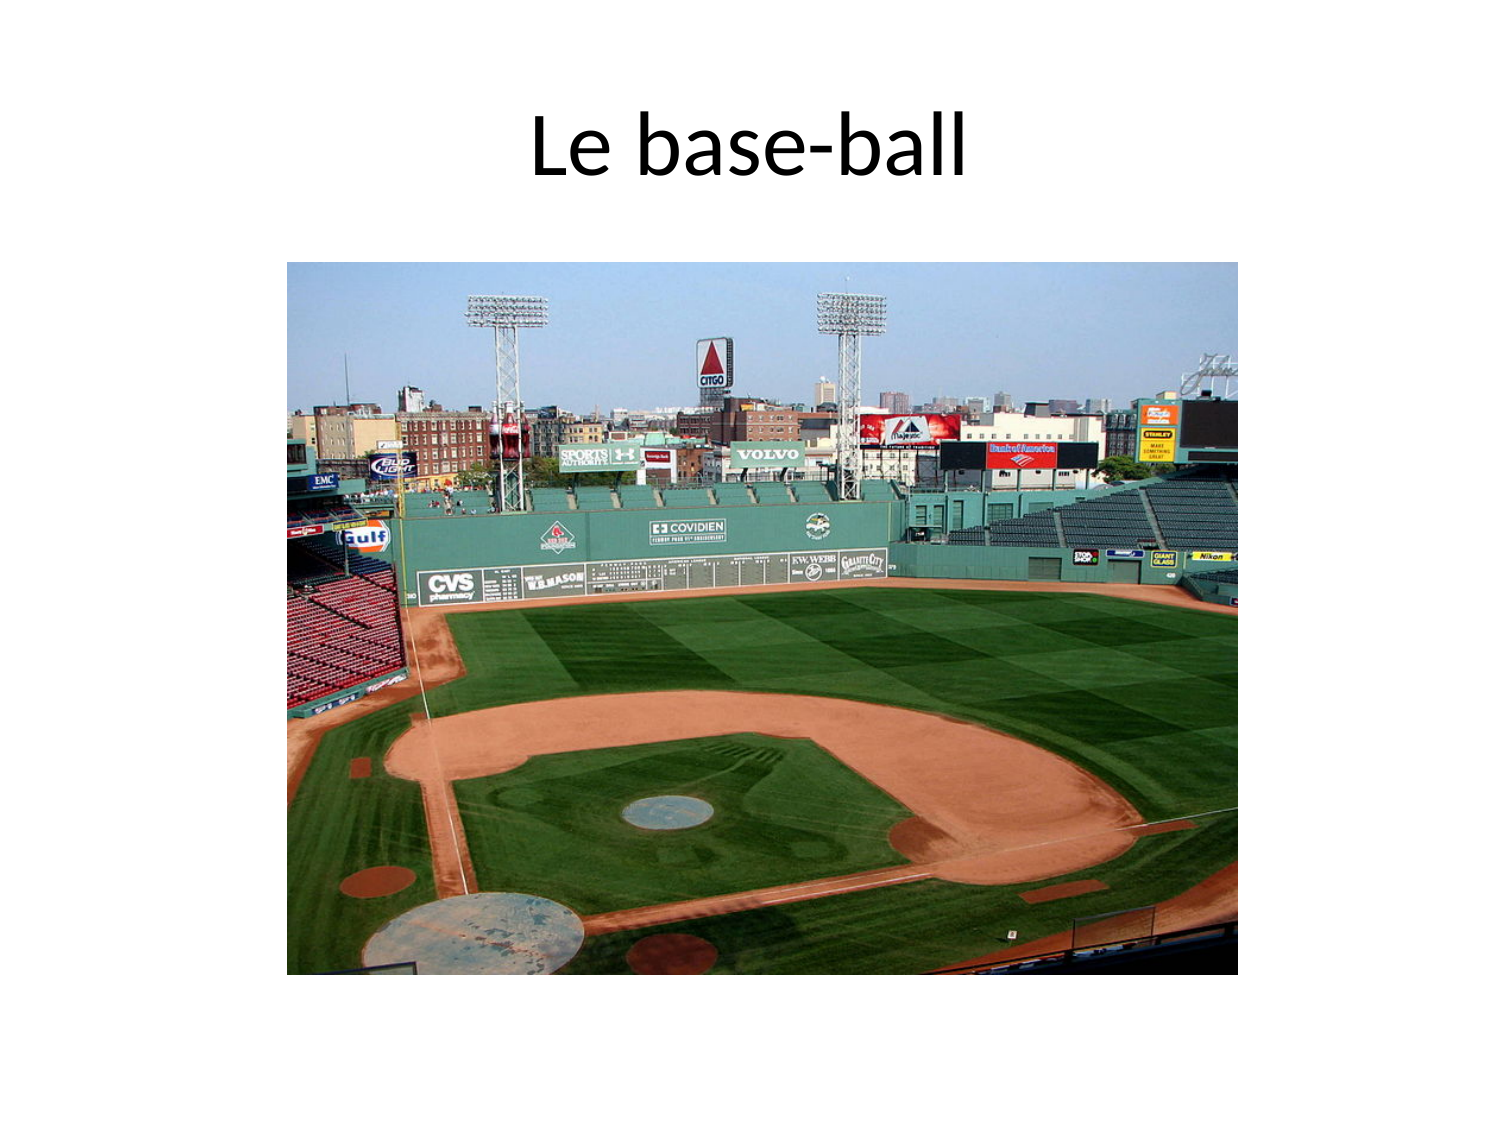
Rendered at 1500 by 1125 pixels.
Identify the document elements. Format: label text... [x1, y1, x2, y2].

title Le base-ball [75, 45, 1425, 233]
picture [287, 262, 1238, 976]
